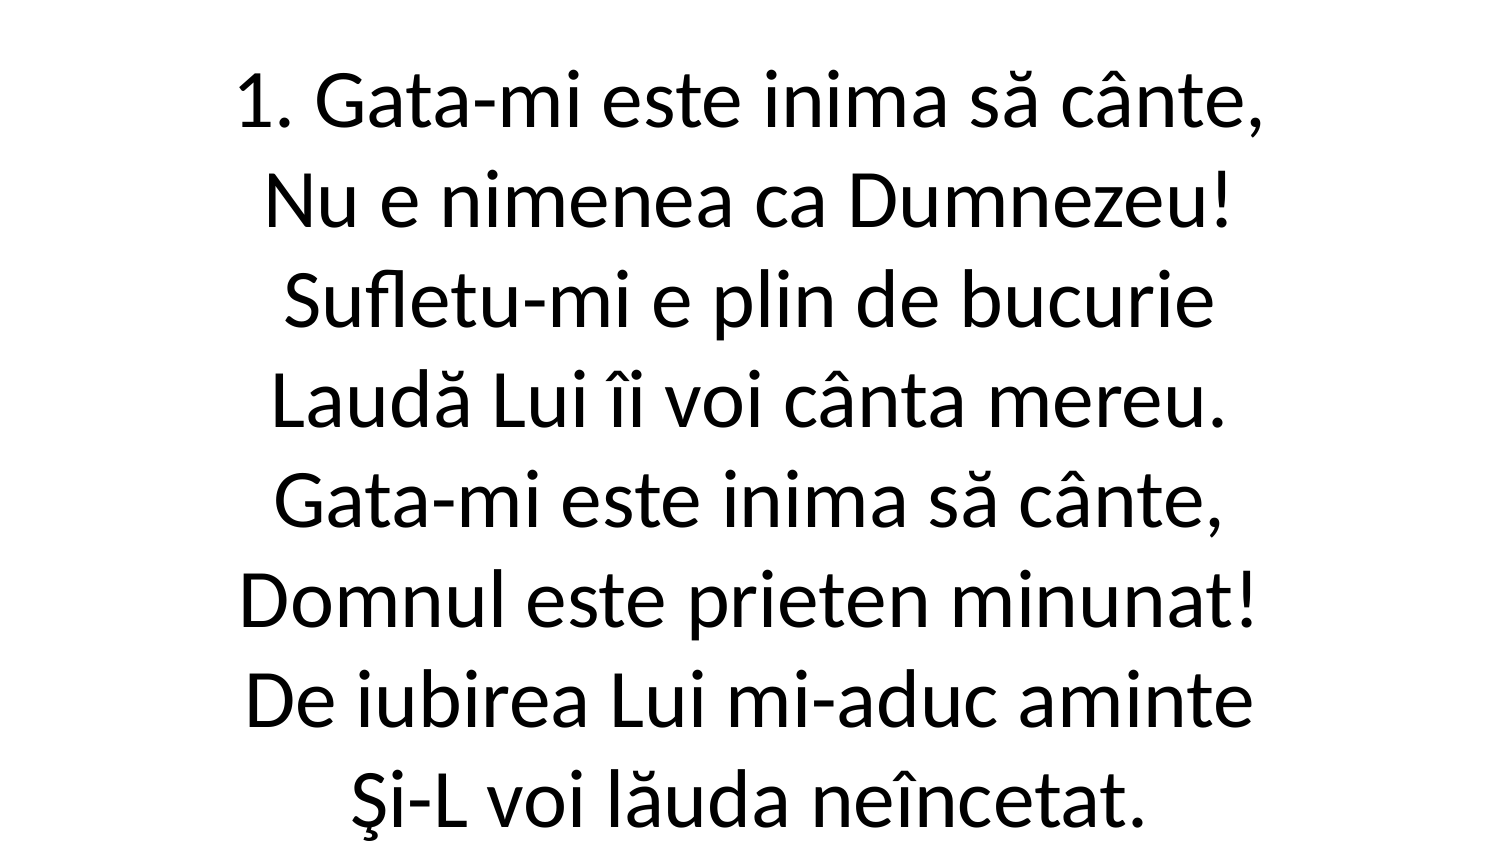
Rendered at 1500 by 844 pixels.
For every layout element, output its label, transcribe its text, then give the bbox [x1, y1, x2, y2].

text_box 1. Gata-mi este inima să cânte, Nu e nimenea ca Dumnezeu! Sufletu-mi e plin de bucurie Laudă Lui îi voi cânta mereu. Gata-mi este inima să cânte, Domnul este prieten minunat! De iubirea Lui mi-aduc aminte Şi-L voi lăuda neîncetat. [217, 0, 1283, 844]
